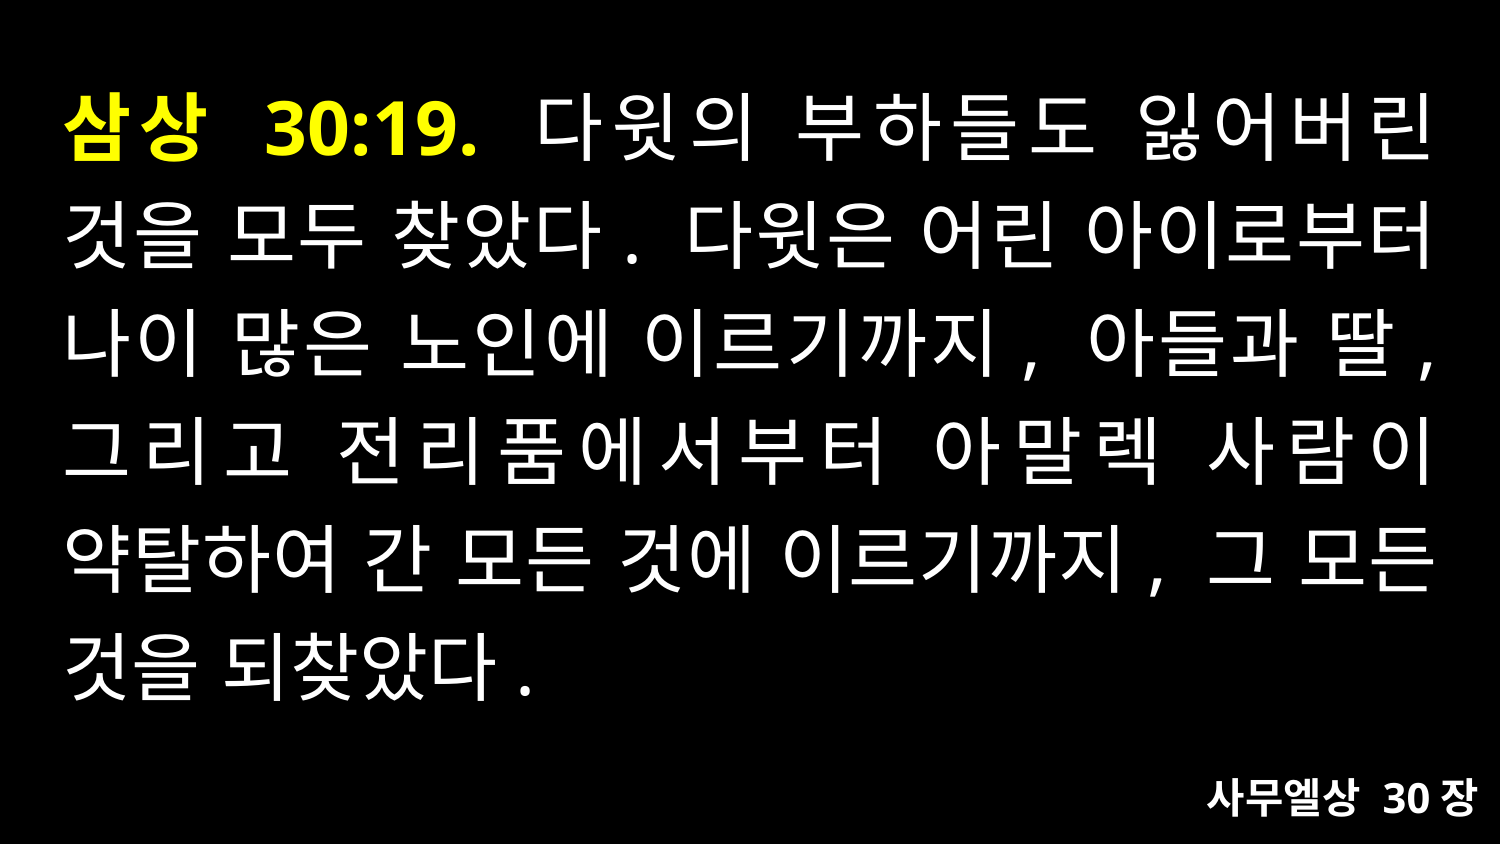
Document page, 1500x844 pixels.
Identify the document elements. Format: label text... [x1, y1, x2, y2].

title 삼상 30:19. 다윗의 부하들도 잃어버린 것을 모두 찾았다. 다윗은 어린 아이로부터 나이 많은 노인에 이르기까지, 아들과 딸, 그리고 전리품에서부터 아말렉 사람이 약탈하여 간 모든 것에 이르기까지, 그 모든 것을 되찾았다. [0, 0, 1500, 844]
subtitle 사무엘상 30장 [916, 770, 1500, 844]
